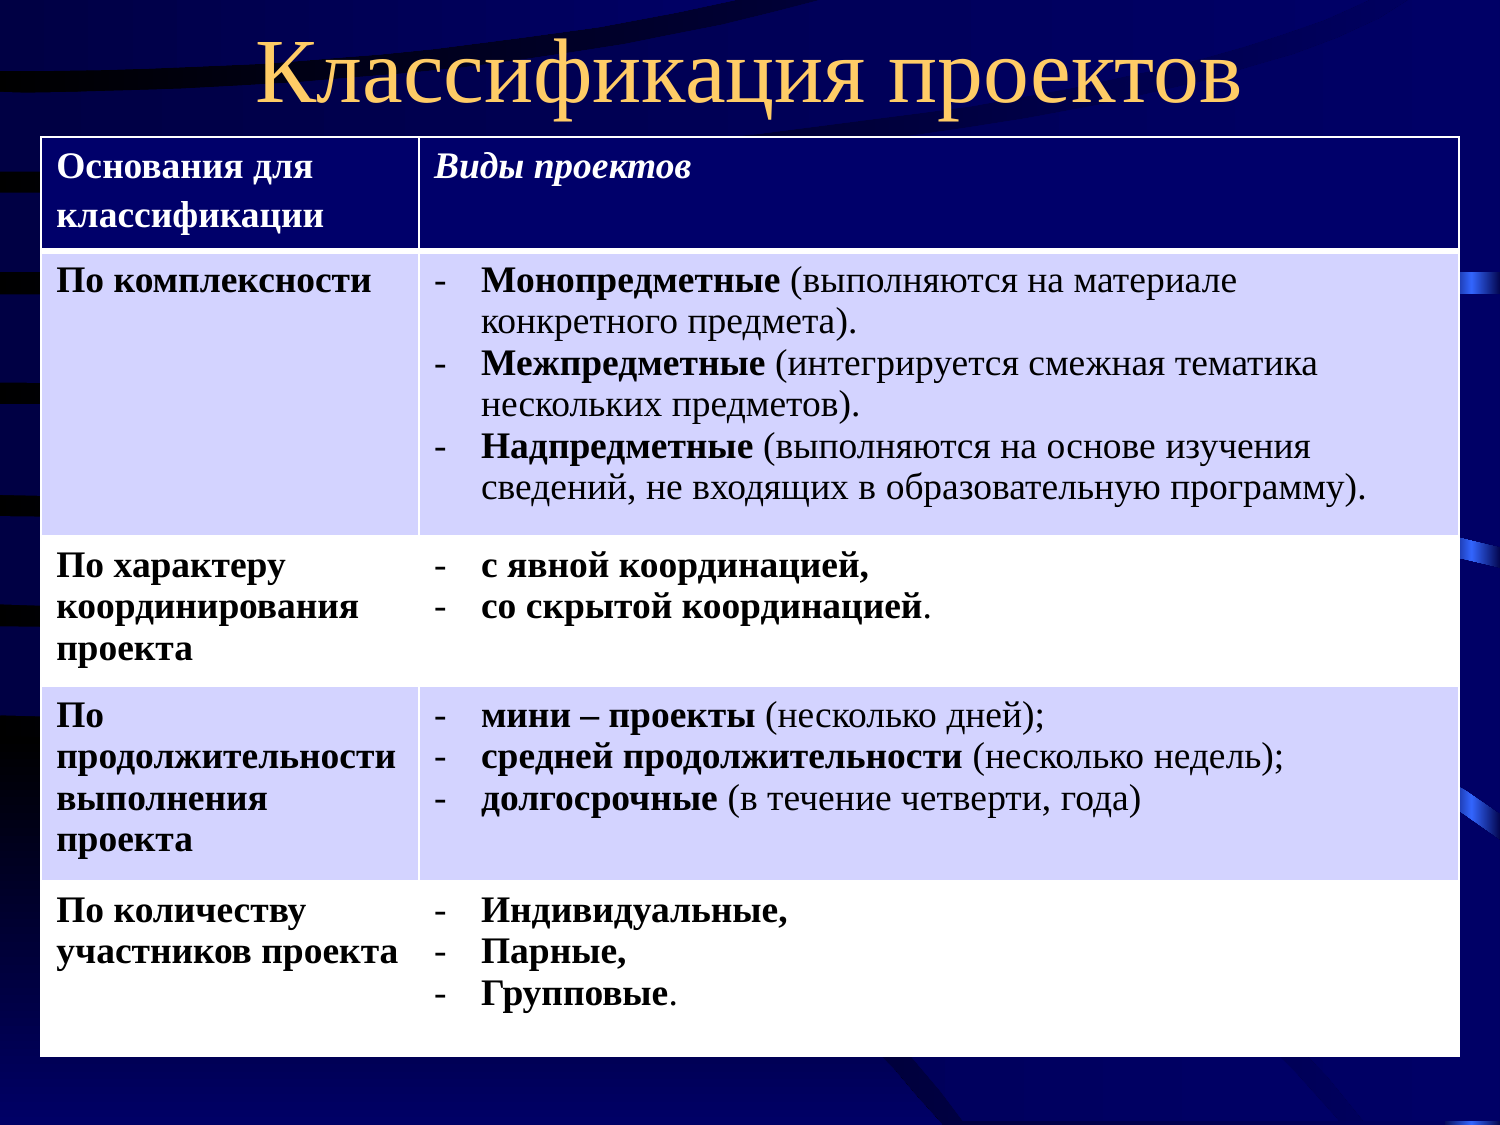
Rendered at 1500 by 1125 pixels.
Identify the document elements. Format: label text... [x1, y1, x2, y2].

table_header Основания для классификации [42, 138, 418, 248]
table_cell с явной координацией, со скрытой координацией. [420, 537, 1458, 685]
table_cell мини – проекты (несколько дней); средней продолжительности (несколько недель); долгосрочные (в течение четверти, года) [420, 687, 1458, 880]
table_cell По характеру координирования проекта [42, 537, 418, 685]
table_cell Индивидуальные, Парные, Групповые. [420, 882, 1458, 1056]
table_cell По продолжительности выполнения проекта [42, 687, 418, 880]
title Классификация проектов [111, 0, 1388, 136]
table_cell По комплексности [42, 254, 418, 535]
table_cell Монопредметные (выполняются на материале конкретного предмета). Межпредметные (интегрируется смежная тематика нескольких предметов). Надпредметные (выполняются на основе изучения сведений, не входящих в образовательную программу). [420, 254, 1458, 535]
table_cell По количеству участников проекта [42, 882, 418, 1056]
table_header Виды проектов [420, 138, 1458, 248]
